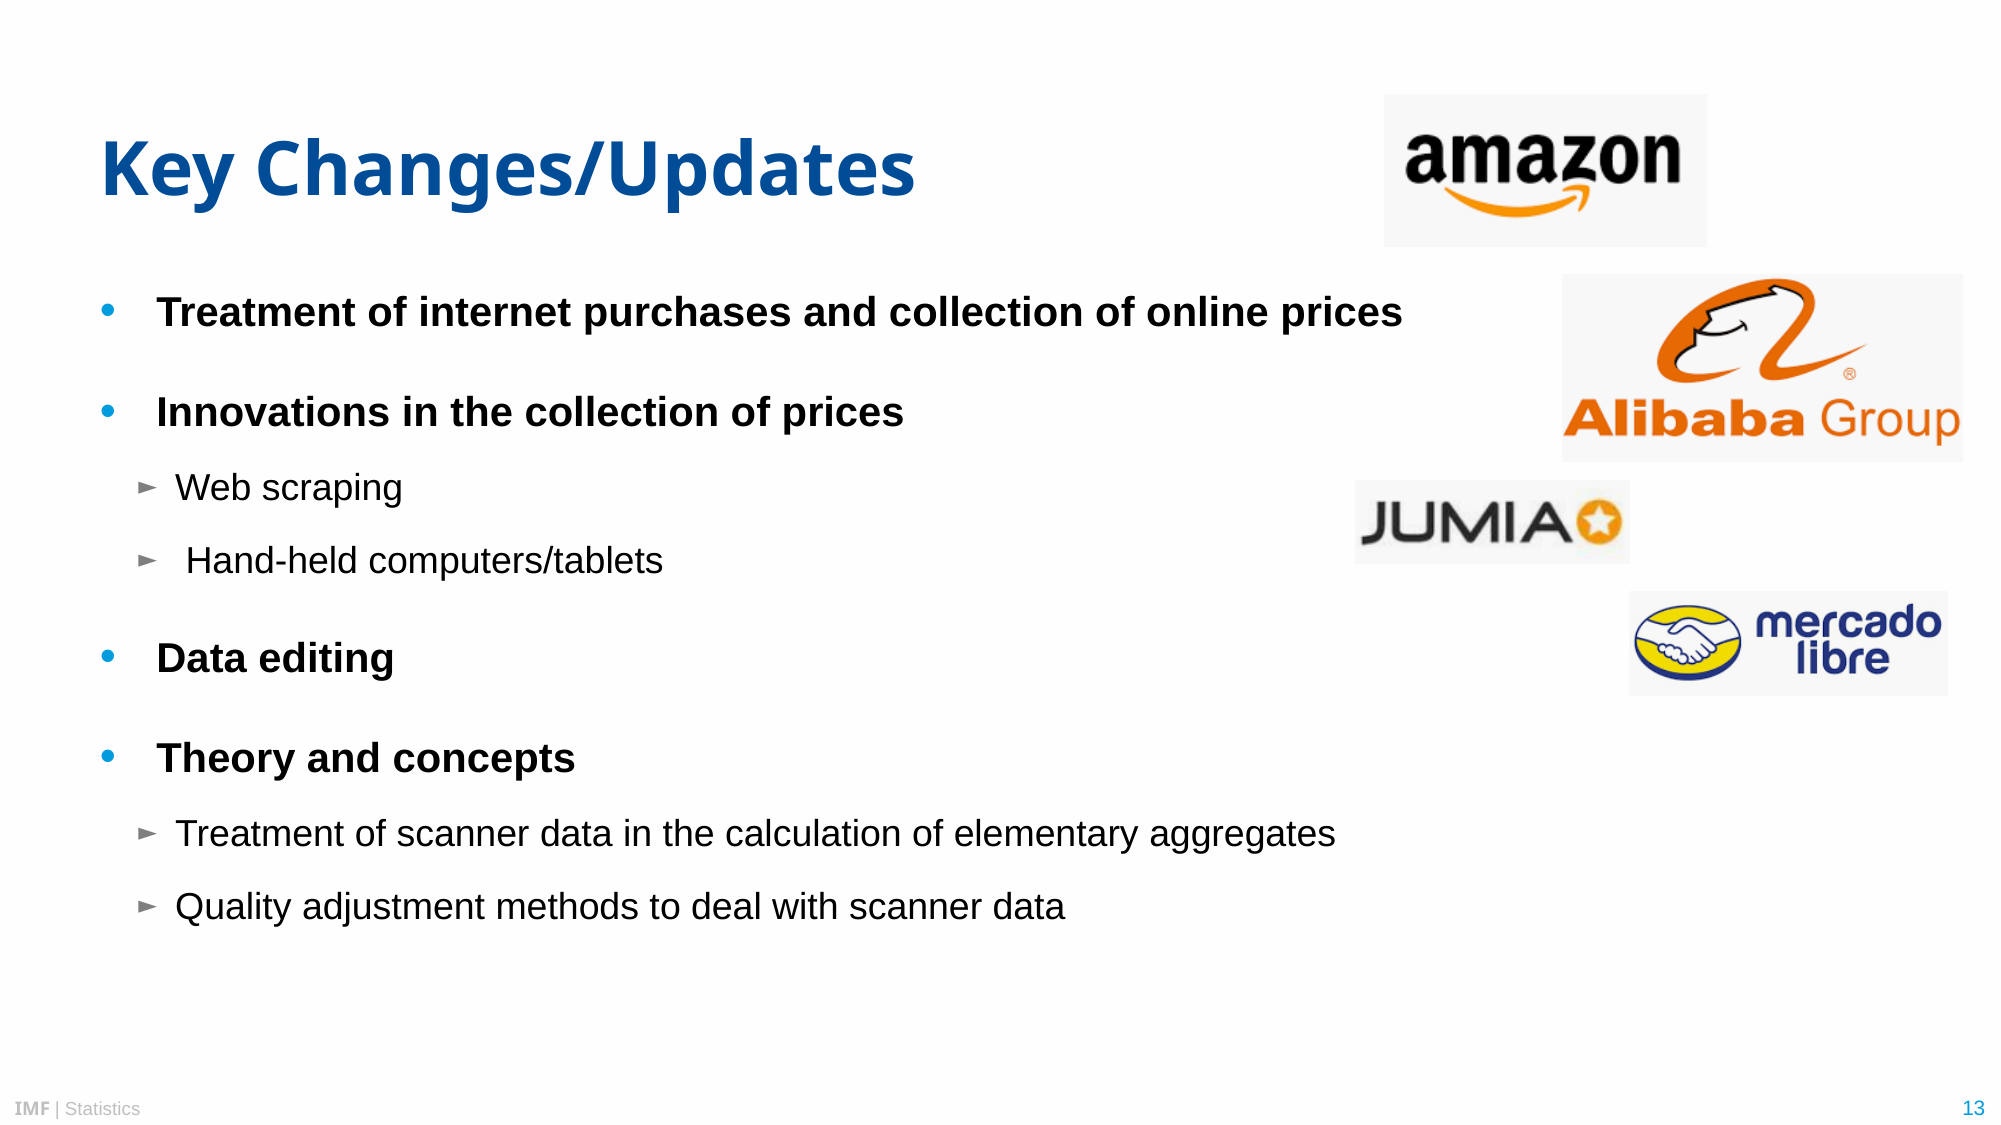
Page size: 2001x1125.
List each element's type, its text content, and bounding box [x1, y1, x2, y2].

list Treatment of internet purchases and collection of online prices Innovations in the collection of prices Web scraping Hand-held computers/tablets Data editing Theory and concepts Treatment of scanner data in the calculation of elementary aggregates Quality adjustment methods to deal with scanner data [99, 262, 1900, 1049]
picture [1561, 274, 1963, 463]
title Key Changes/Updates [99, 79, 1900, 262]
picture [1384, 94, 1707, 247]
picture [1628, 591, 1948, 696]
picture [1355, 480, 1630, 564]
